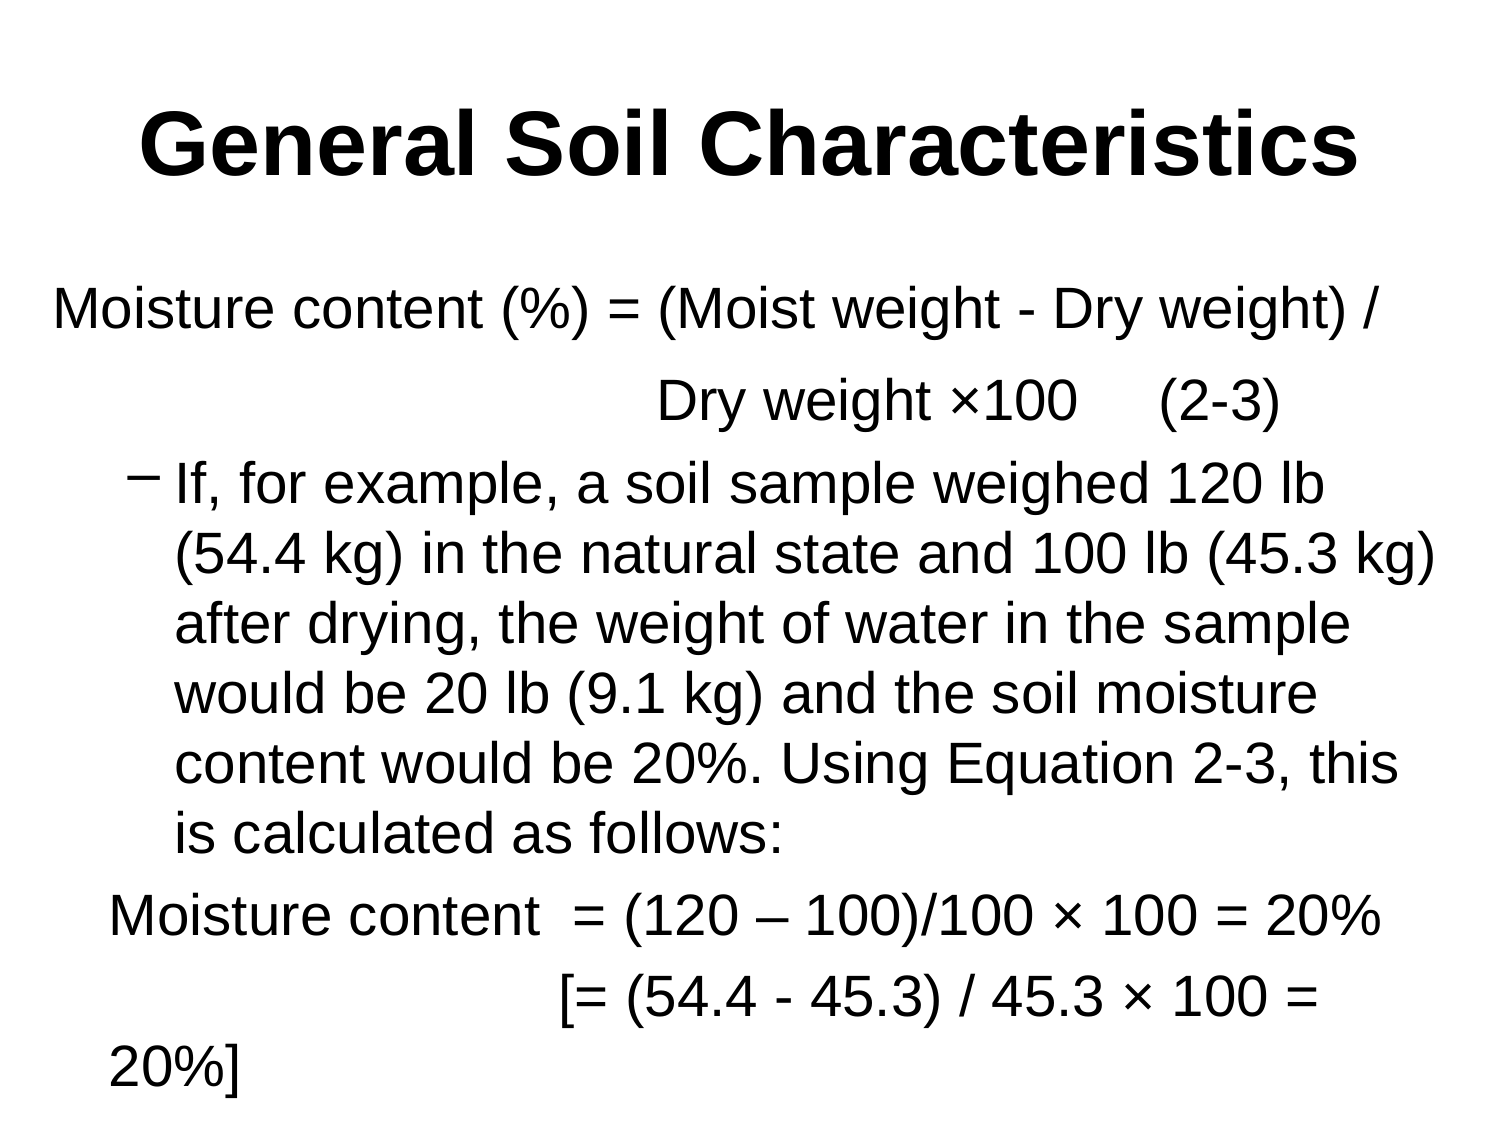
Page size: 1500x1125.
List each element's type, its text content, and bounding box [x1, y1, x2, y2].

title General Soil Characteristics [74, 44, 1426, 233]
list Moisture content (%) = (Moist weight - Dry weight) / Dry weight ×100 (2-3) If, for example, a soil sample weighed 120 lb (54.4 kg) in the natural state and 100 lb (45.3 kg) after drying, the weight of water in the sample would be 20 lb (9.1 kg) and the soil moisture content would be 20%. Using Equation 2-3, this is calculated as follows: Moisture content = (120 – 100)/100 × 100 = 20% [= (54.4 - 45.3) / 45.3 × 100 = 20%] [37, 262, 1463, 1051]
